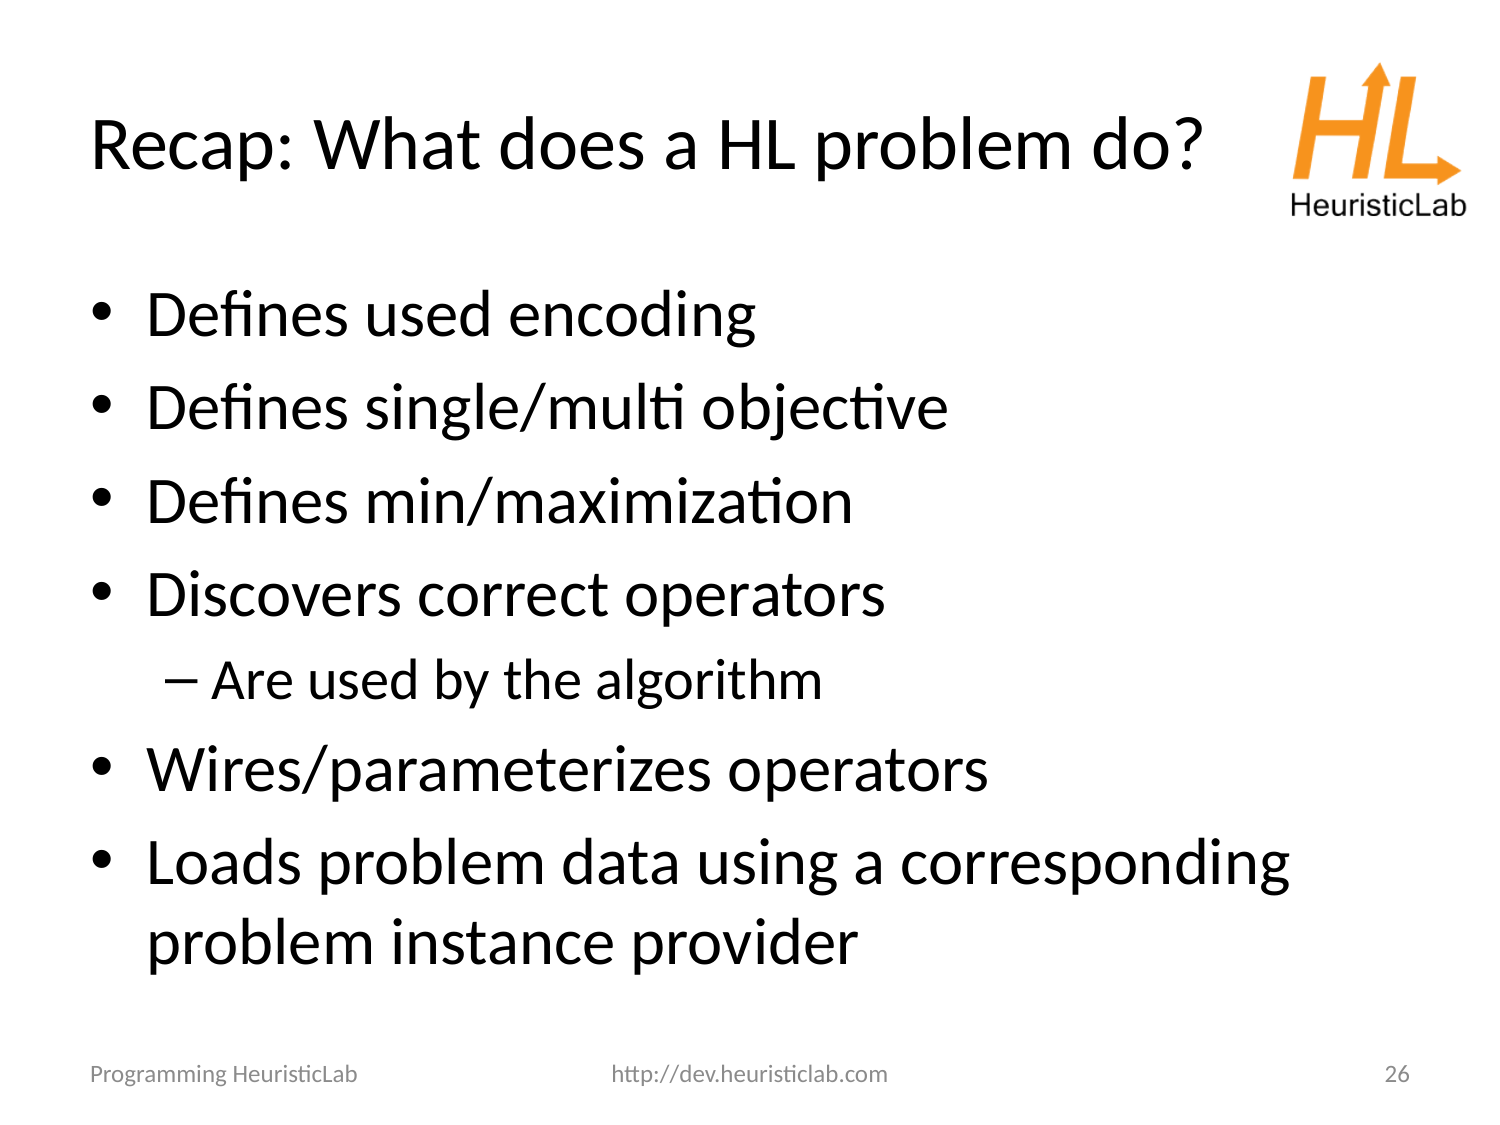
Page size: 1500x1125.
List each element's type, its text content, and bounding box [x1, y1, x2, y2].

slide_number Programming HeuristicLab [75, 1042, 425, 1103]
picture [1281, 27, 1474, 244]
slide_number 26 [1074, 1042, 1425, 1103]
footer http://dev.heuristiclab.com [512, 1042, 988, 1103]
list Defines used encoding Defines single/multi objective Defines min/maximization Discovers correct operators Are used by the algorithm Wires/parameterizes operators Loads problem data using a corresponding problem instance provider [75, 262, 1425, 1005]
title Recap: What does a HL problem do? [75, 45, 1282, 233]
